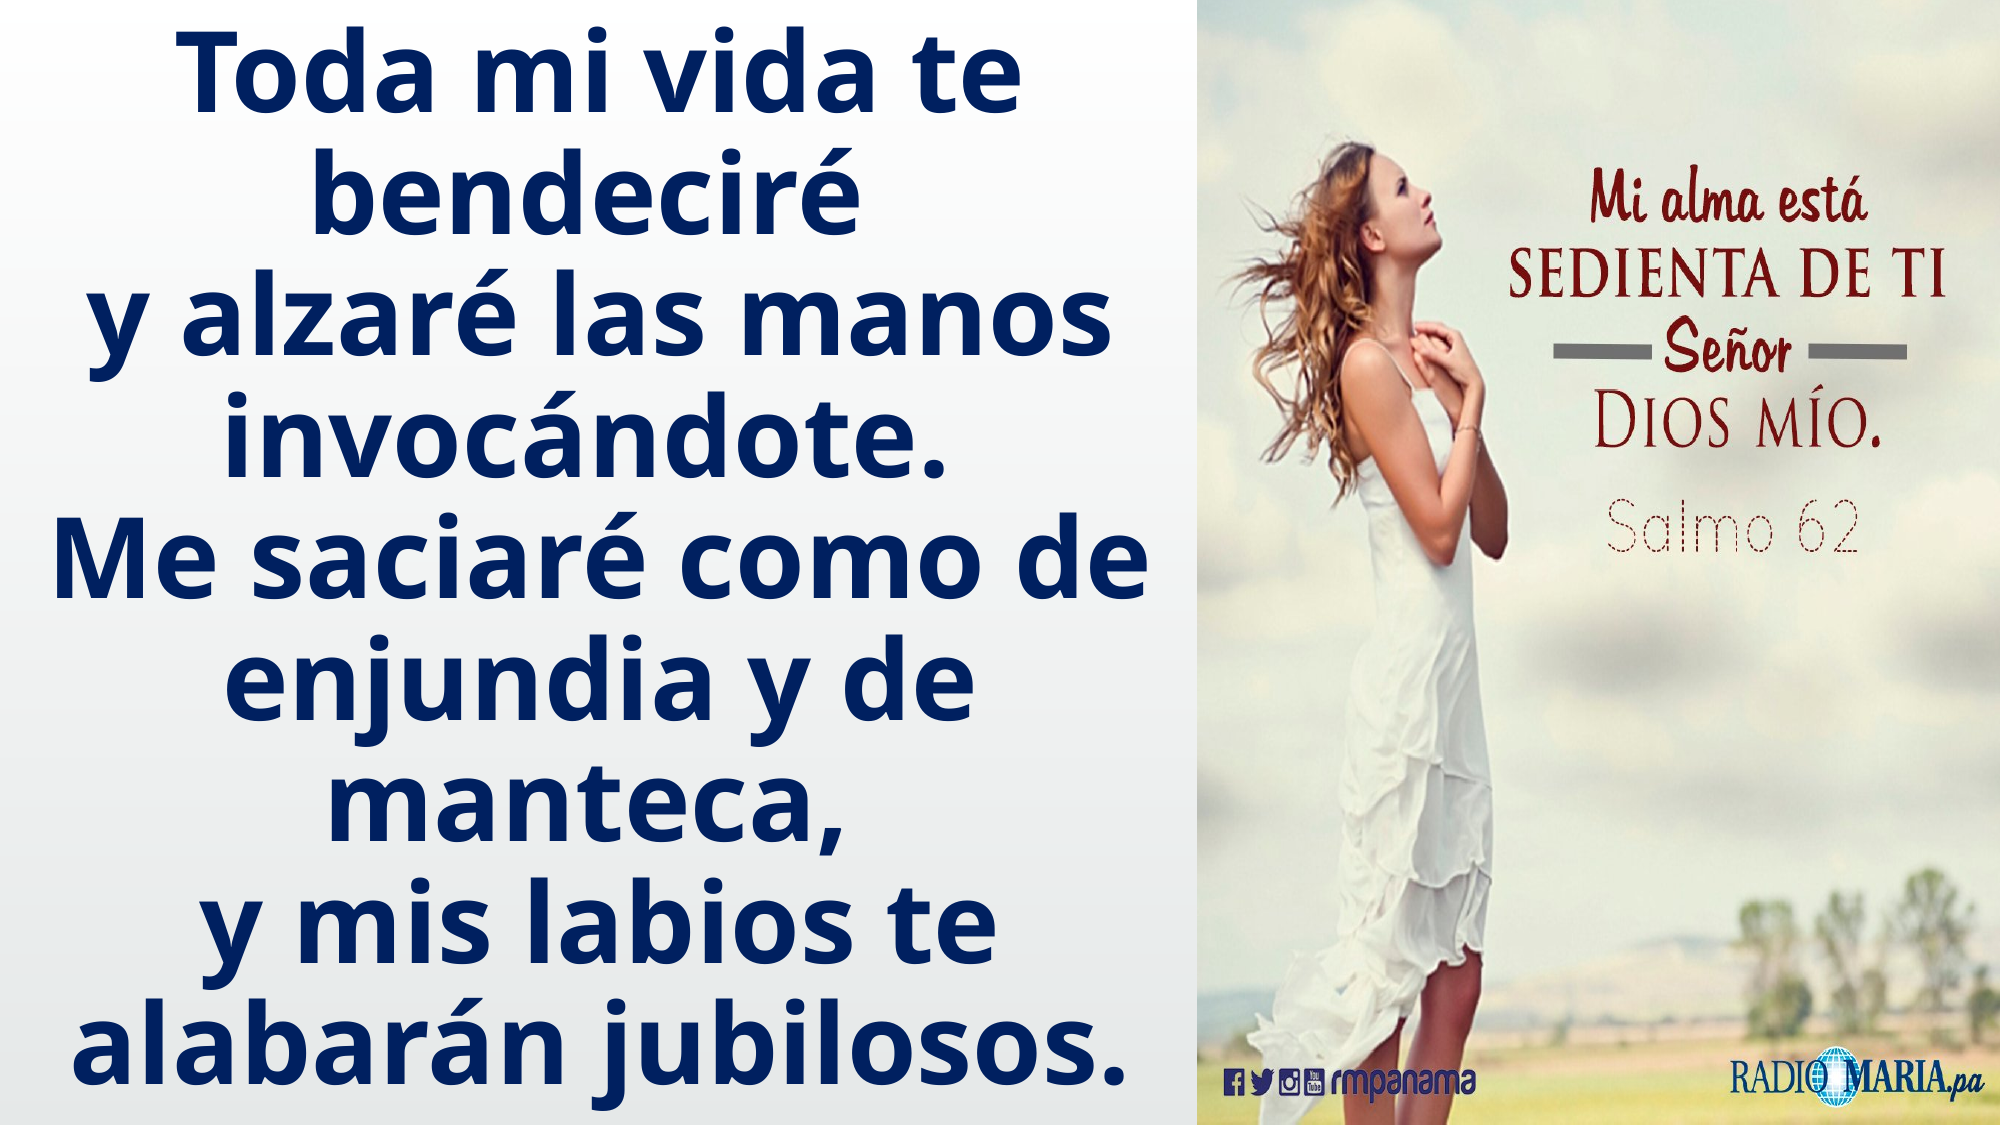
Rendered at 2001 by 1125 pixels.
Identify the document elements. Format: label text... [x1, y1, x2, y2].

title Toda mi vida te bendeciré y alzaré las manos invocándote. Me saciaré como de enjundia y de manteca, y mis labios te alabarán jubilosos. [0, 0, 1197, 1125]
picture [1197, 0, 2000, 1125]
